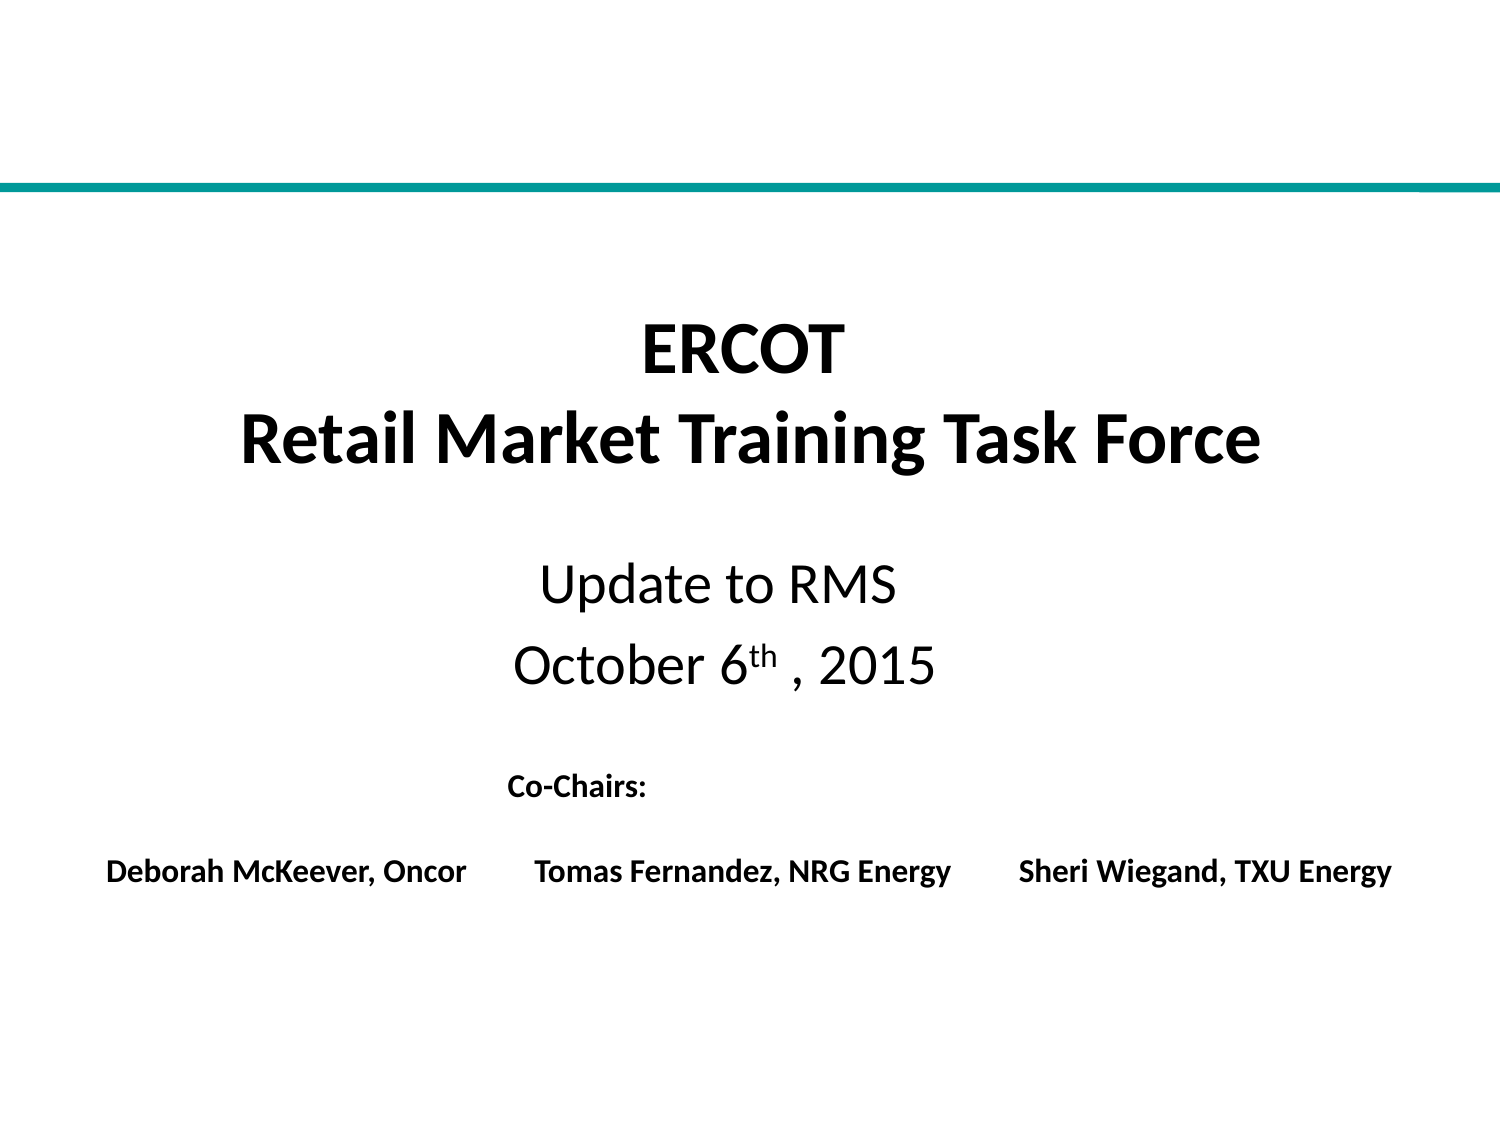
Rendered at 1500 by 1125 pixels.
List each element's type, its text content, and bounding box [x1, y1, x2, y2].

subtitle Update to RMS October 6th , 2015 [237, 537, 1213, 726]
title ERCOT Retail Market Training Task Force [124, 287, 1363, 491]
footer Co-Chairs: Deborah McKeever, Oncor Tomas Fernandez, NRG Energy Sheri Wiegand, TXU Energy [0, 755, 1500, 1044]
